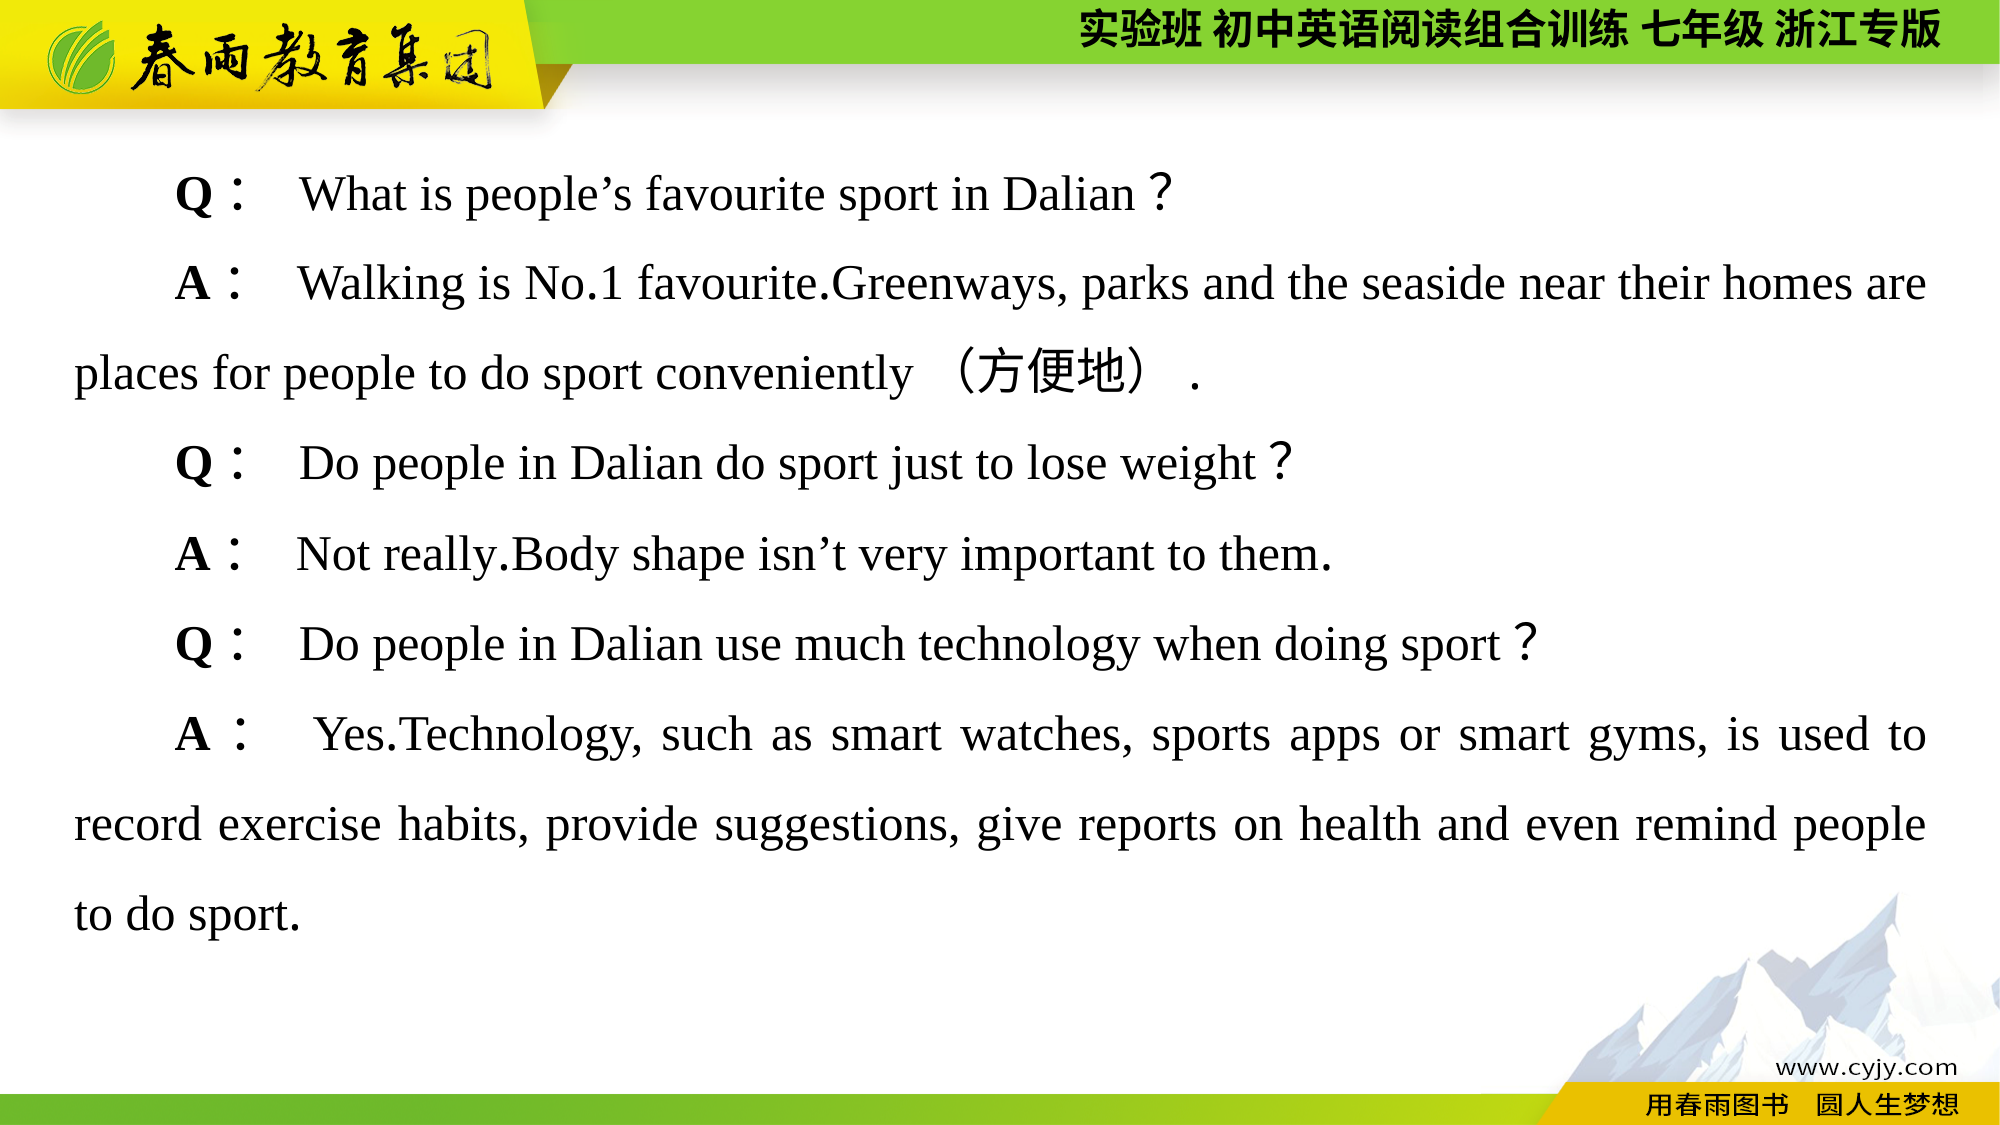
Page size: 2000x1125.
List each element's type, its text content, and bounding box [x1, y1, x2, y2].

list Q： What is people’s favourite sport in Dalian？ A： Walking is No.1 favourite.Greenways, parks and the seaside near their homes are places for people to do sport conveniently（方便地）. Q： Do people in Dalian do sport just to lose weight？ A： Not really.Body shape isn’t very important to them. Q： Do people in Dalian use much technology when doing sport？ A： Yes.Technology, such as smart watches, sports apps or smart gyms, is used to record exercise habits, provide suggestions, give reports on health and even remind people to do sport. [59, 122, 1944, 944]
picture [0, 0, 2000, 1125]
